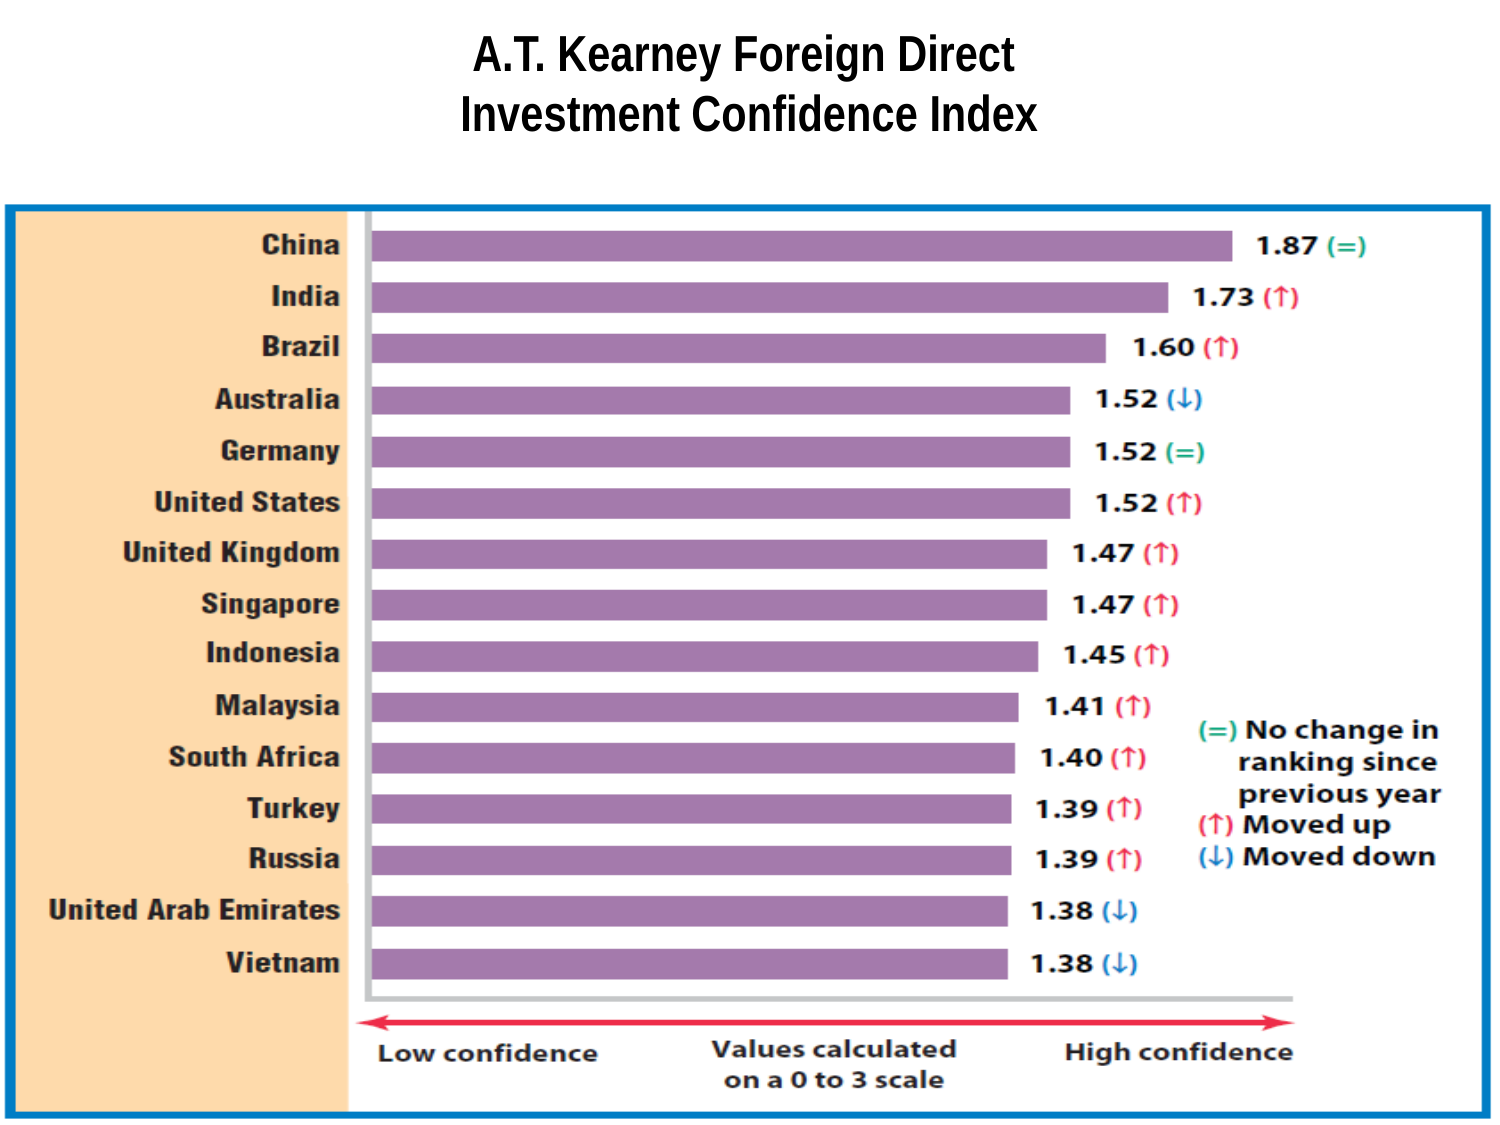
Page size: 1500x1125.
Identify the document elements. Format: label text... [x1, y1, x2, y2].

picture [0, 199, 1500, 1123]
title A.T. Kearney Foreign Direct Investment Confidence Index [112, 12, 1388, 151]
